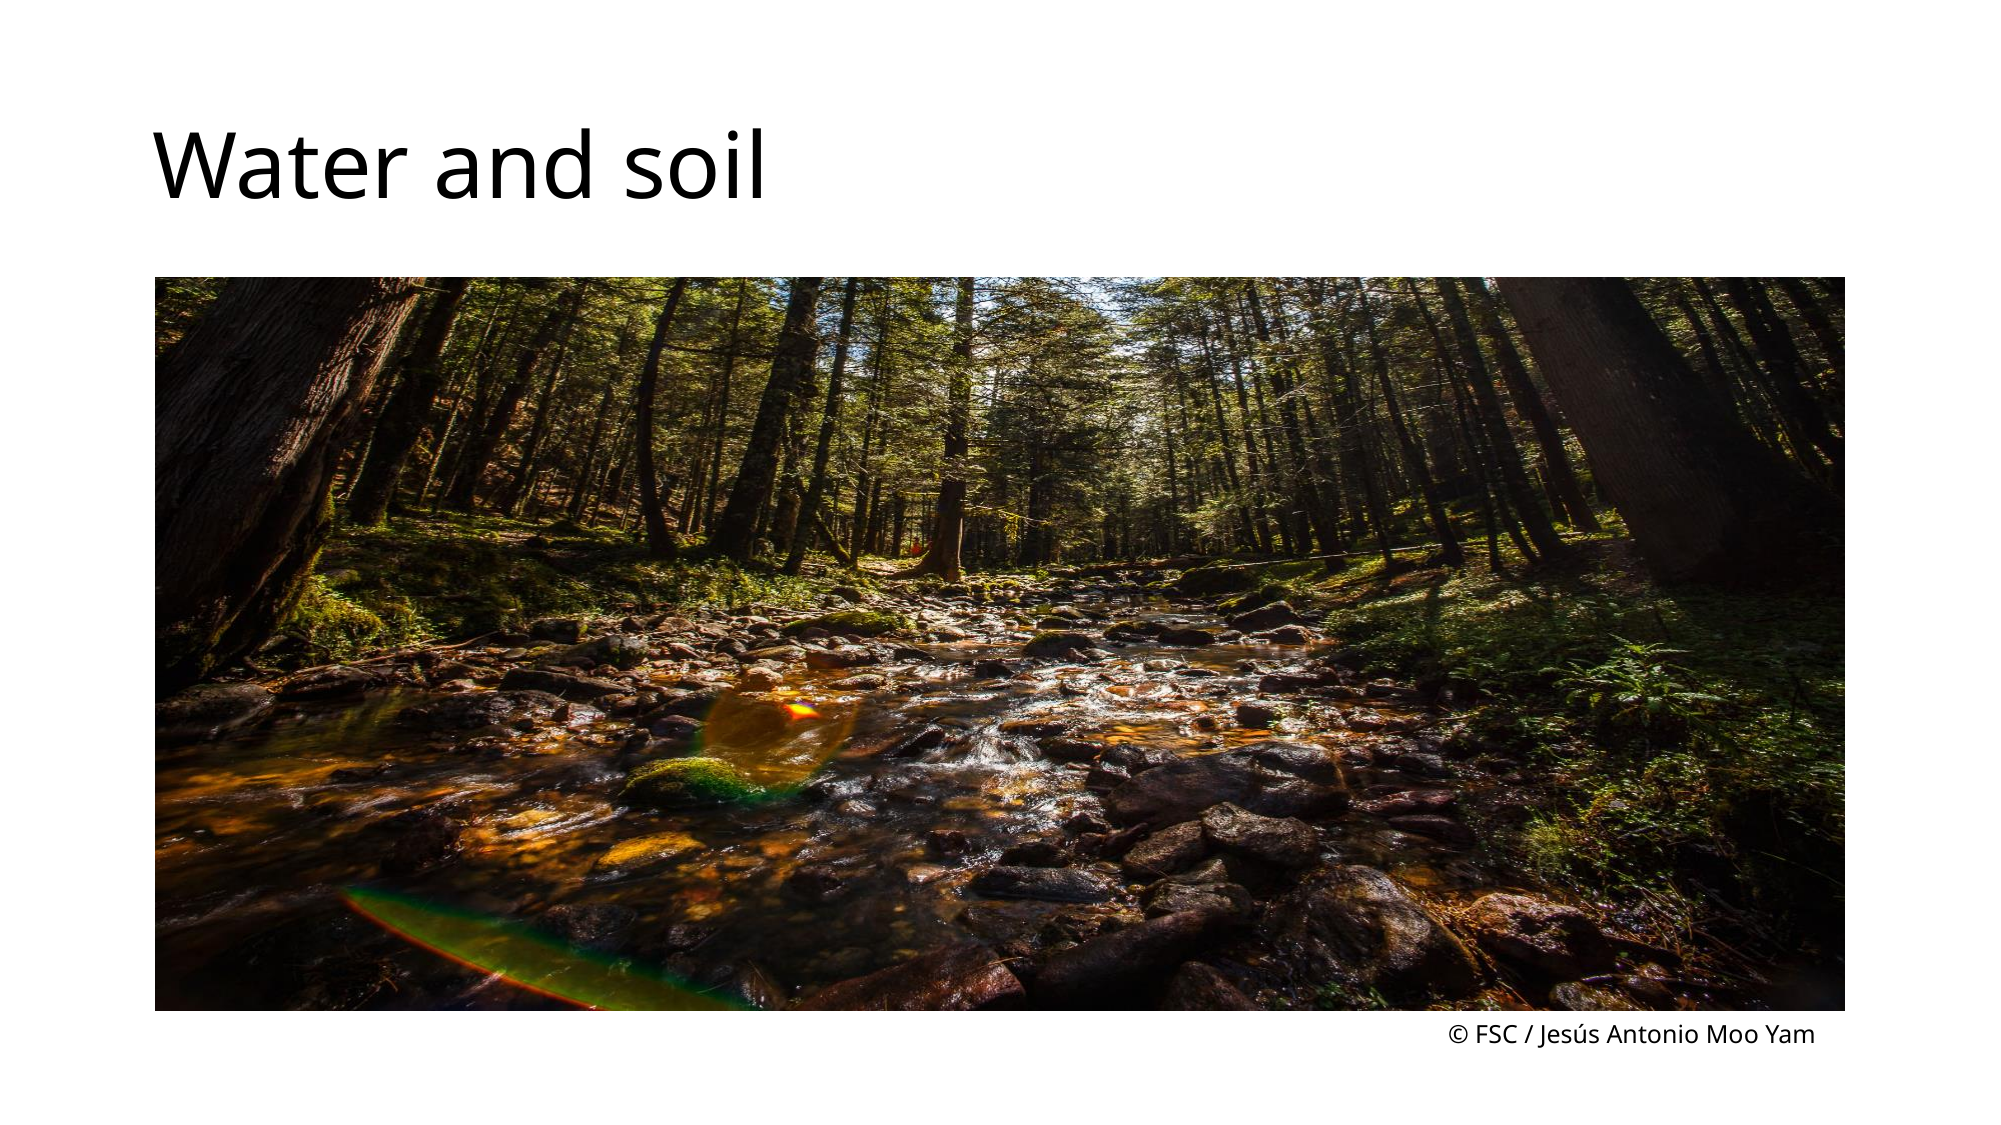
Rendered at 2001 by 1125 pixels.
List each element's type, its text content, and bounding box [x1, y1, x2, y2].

text_box © FSC / Jesús Antonio Moo Yam [930, 1012, 1845, 1056]
title Water and soil [137, 59, 1863, 278]
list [154, 276, 1845, 1012]
